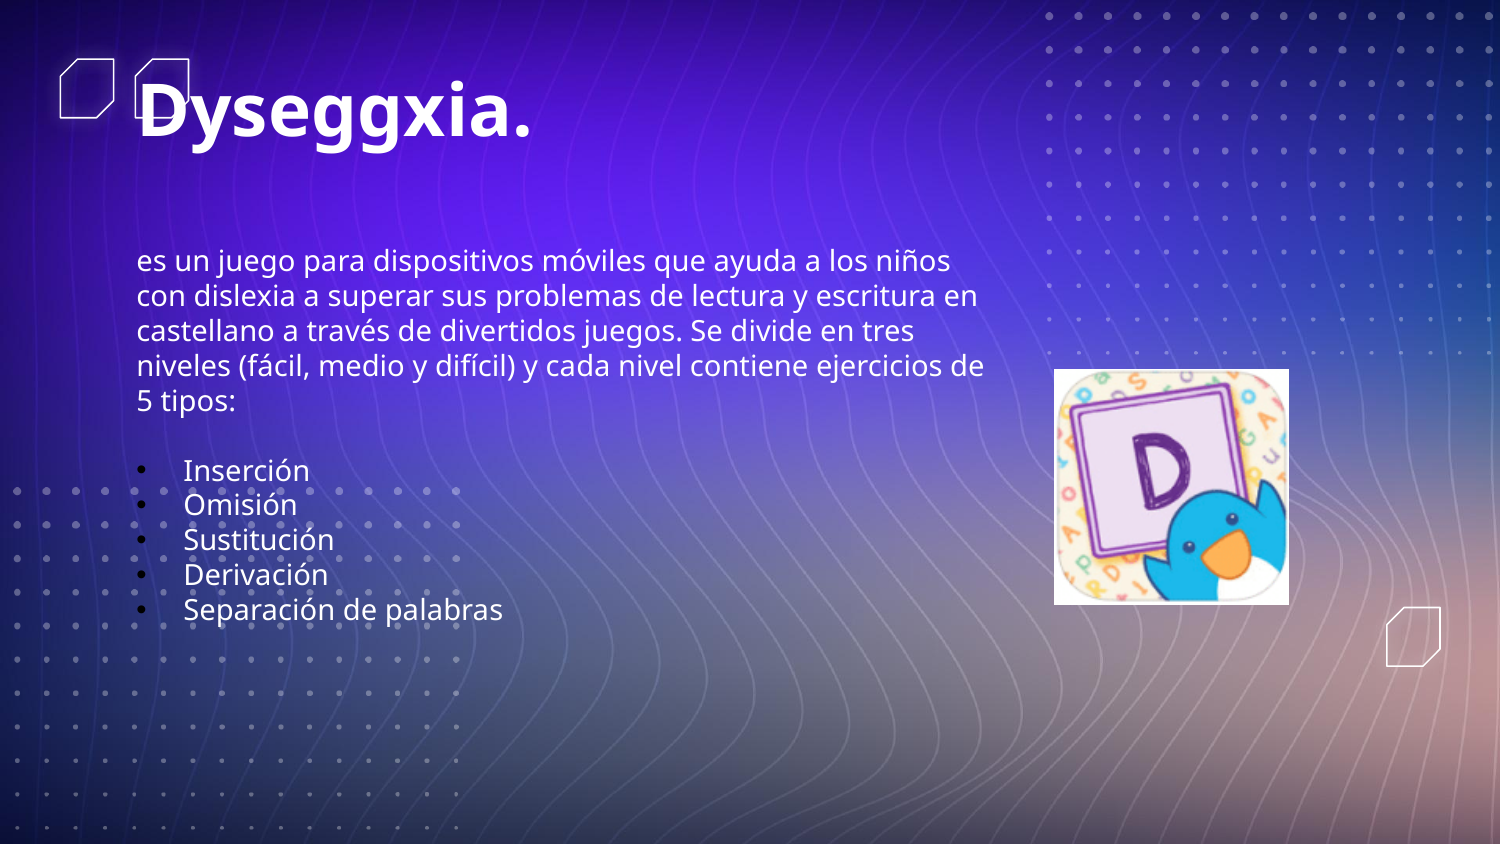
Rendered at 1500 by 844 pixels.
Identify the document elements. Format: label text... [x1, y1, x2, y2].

picture [0, 0, 1500, 844]
text_box es un juego para dispositivos móviles que ayuda a los niños con dislexia a superar sus problemas de lectura y escritura en castellano a través de divertidos juegos. Se divide en tres niveles (fácil, medio y difícil) y cada nivel contiene ejercicios de 5 tipos: Inserción Omisión Sustitución Derivación Separación de palabras [121, 234, 1010, 634]
text_box Dyseggxia. [121, 56, 816, 159]
